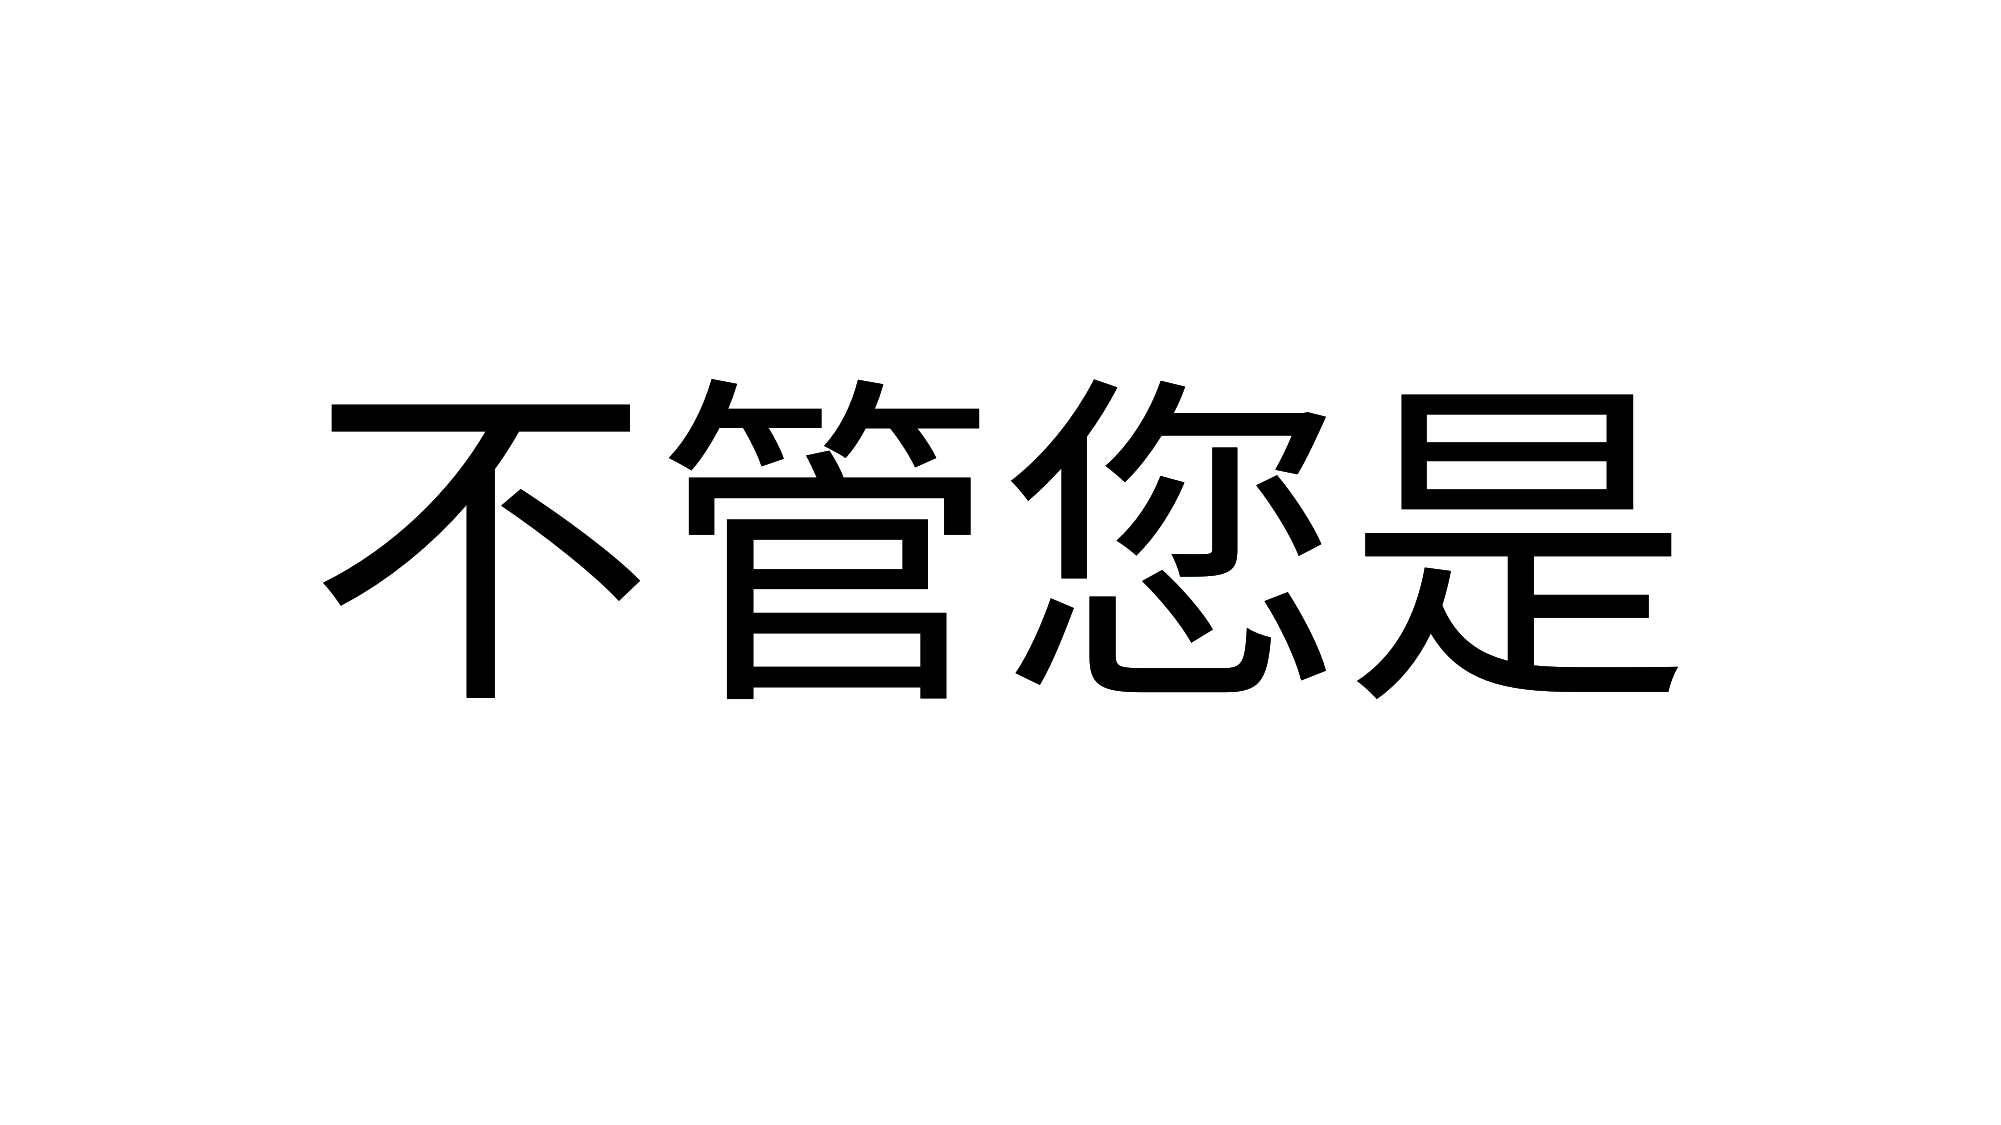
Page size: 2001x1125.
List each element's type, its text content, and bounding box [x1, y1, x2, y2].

text_box 不管您是 [293, 318, 1707, 748]
